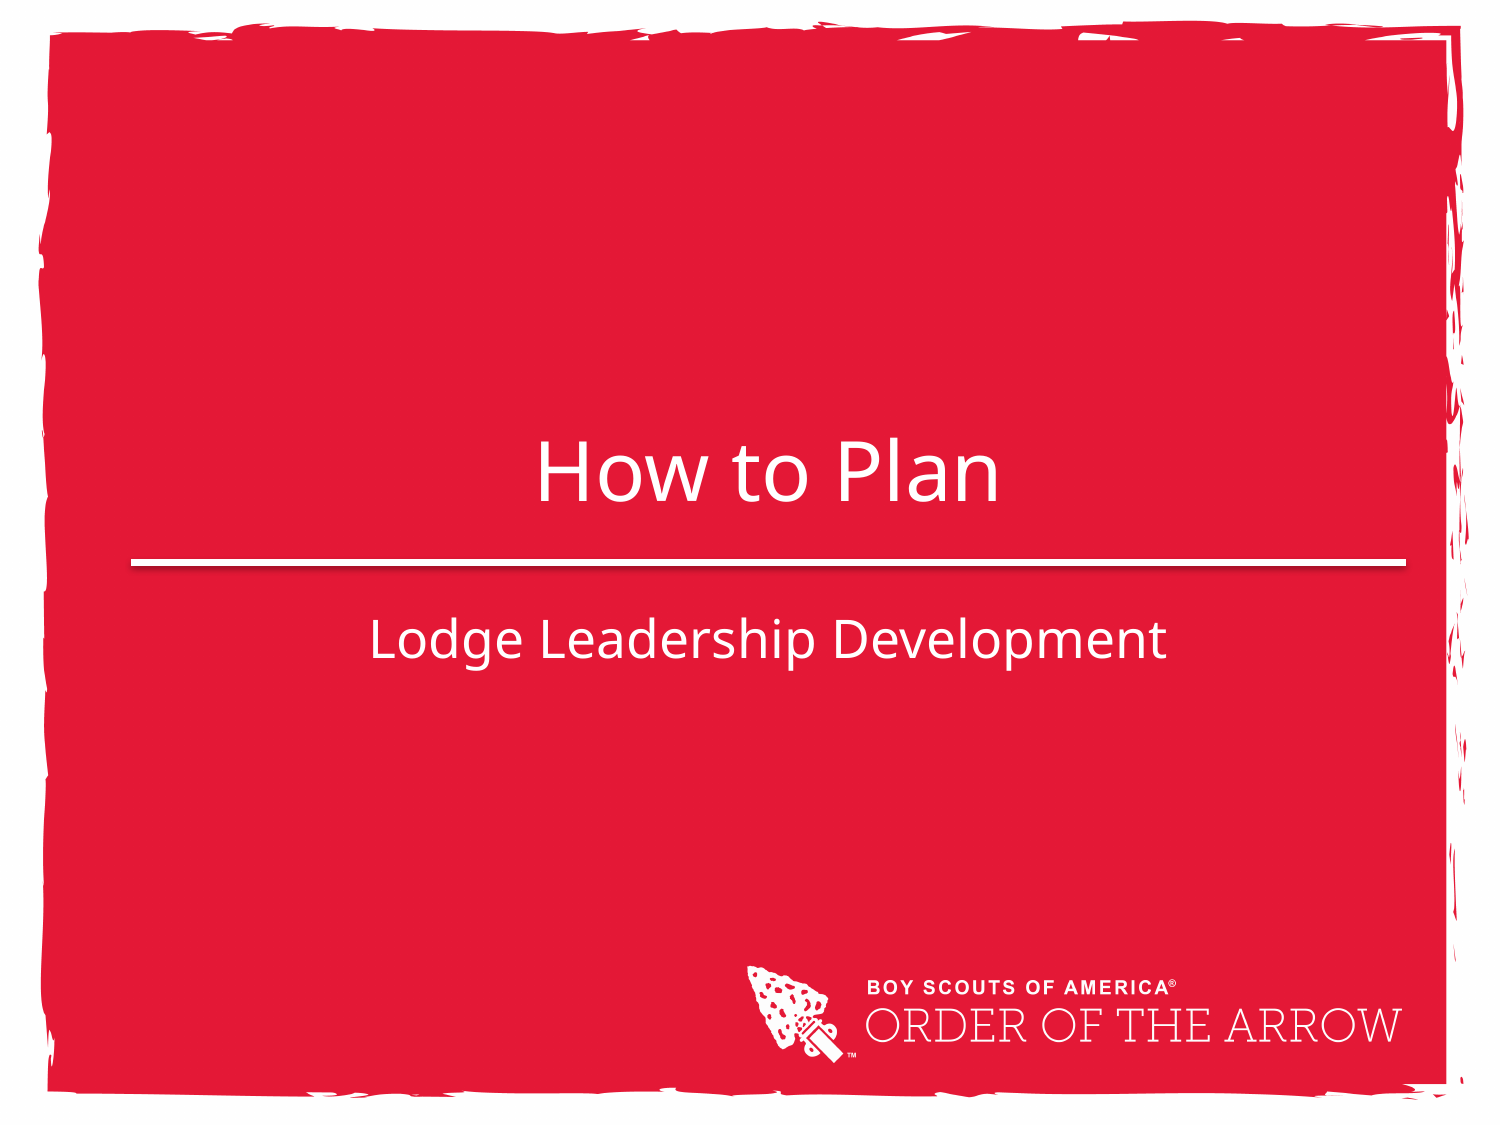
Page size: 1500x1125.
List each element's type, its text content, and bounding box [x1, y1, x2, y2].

subtitle Lodge Leadership Development [131, 597, 1407, 677]
title How to Plan [131, 374, 1407, 563]
picture [0, 0, 1500, 1125]
